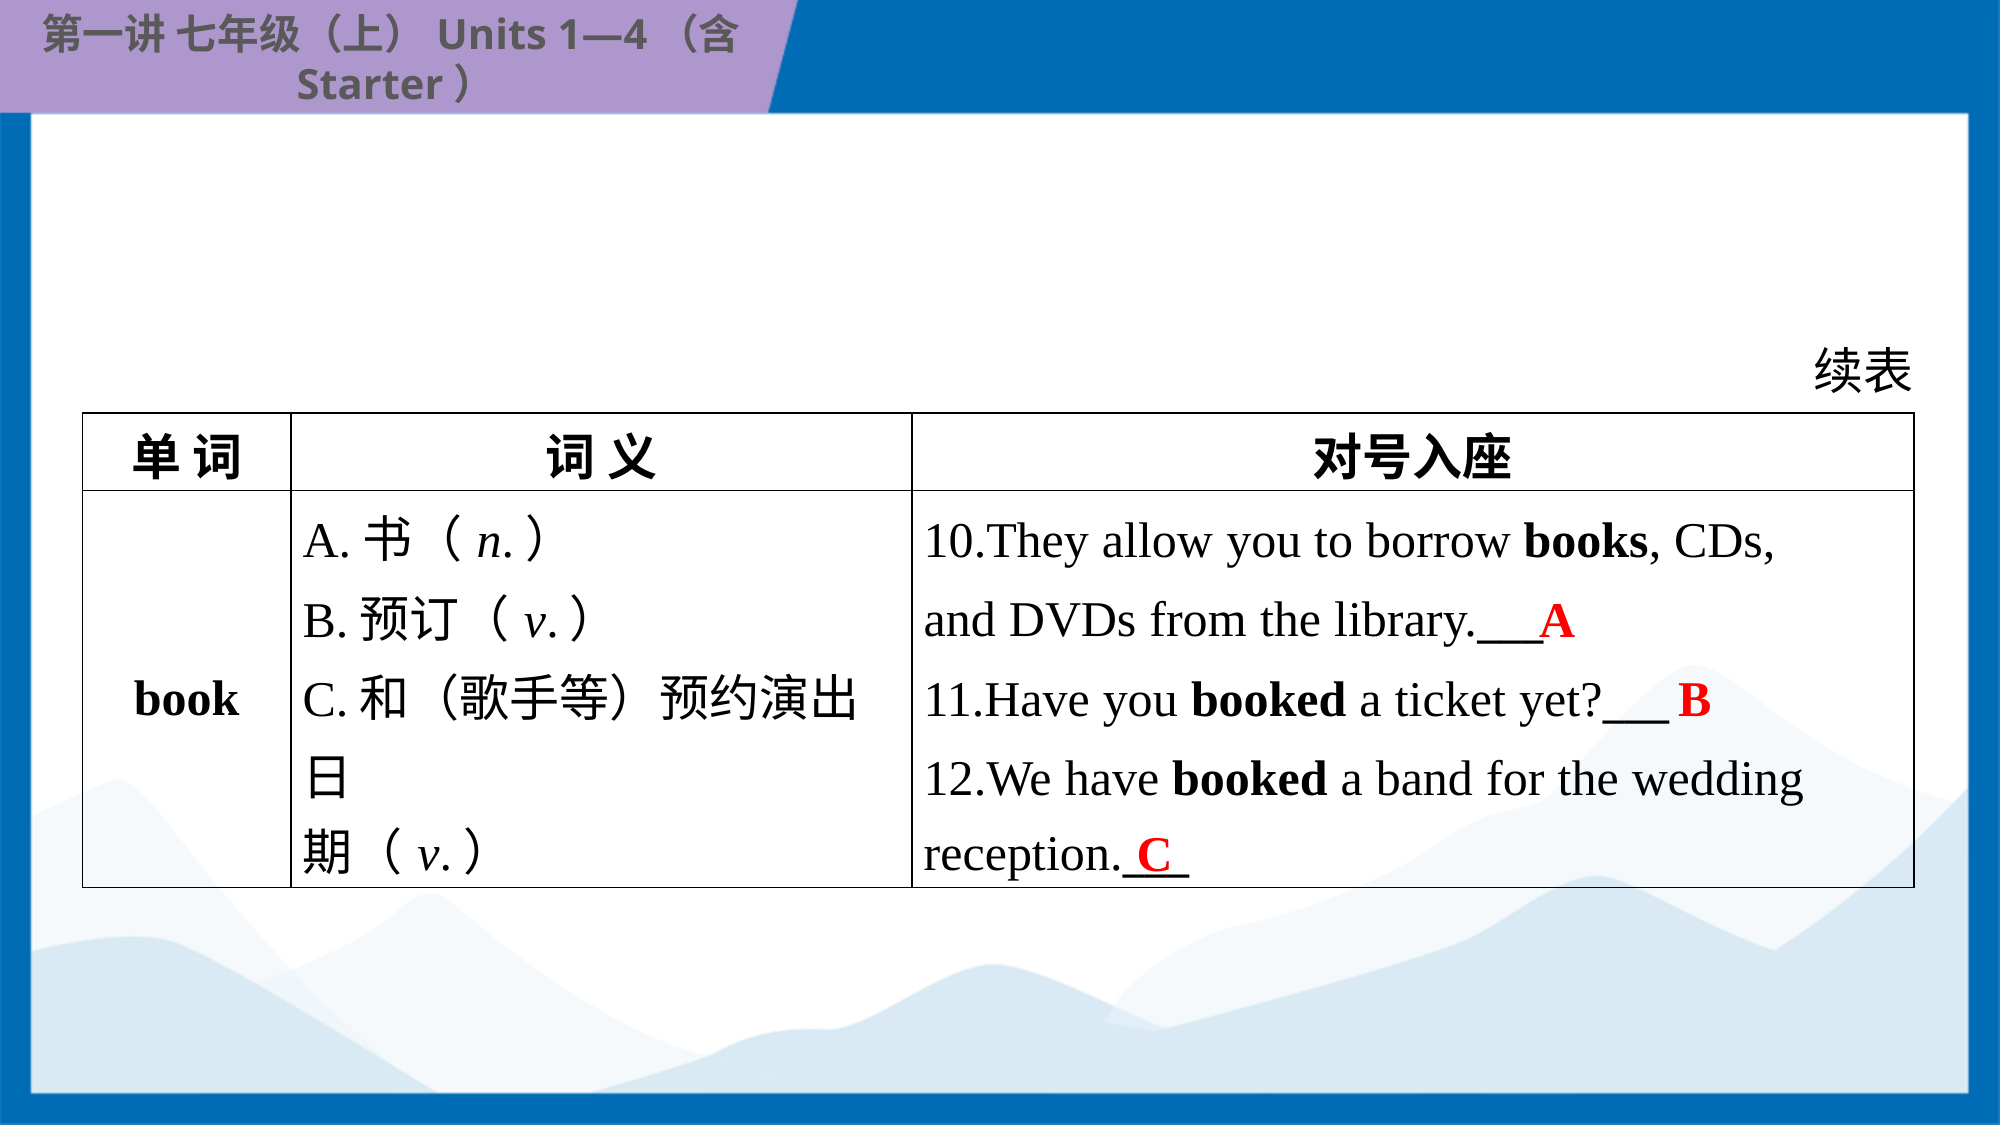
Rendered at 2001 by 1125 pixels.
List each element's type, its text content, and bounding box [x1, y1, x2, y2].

picture [0, 0, 2000, 1125]
text_box A [1520, 570, 1594, 642]
table_header 词 义 [292, 414, 911, 490]
text_box 续表 [1813, 311, 1914, 400]
table_cell A.书（n.） B.预订（v.） C.和（歌手等）预约演出日 期（v.） [292, 491, 911, 887]
text_box B [1660, 649, 1730, 721]
text_box C [1118, 804, 1191, 876]
table_cell 10.They allow you to borrow books, CDs, and DVDs from the library.___ 11.Have you booked a ticket yet?___ 12.We have booked a band for the wedding reception.___ [913, 491, 1913, 887]
table_cell book [83, 491, 290, 887]
table_header 单 词 [83, 414, 290, 490]
table_header 对号入座 [913, 414, 1913, 490]
